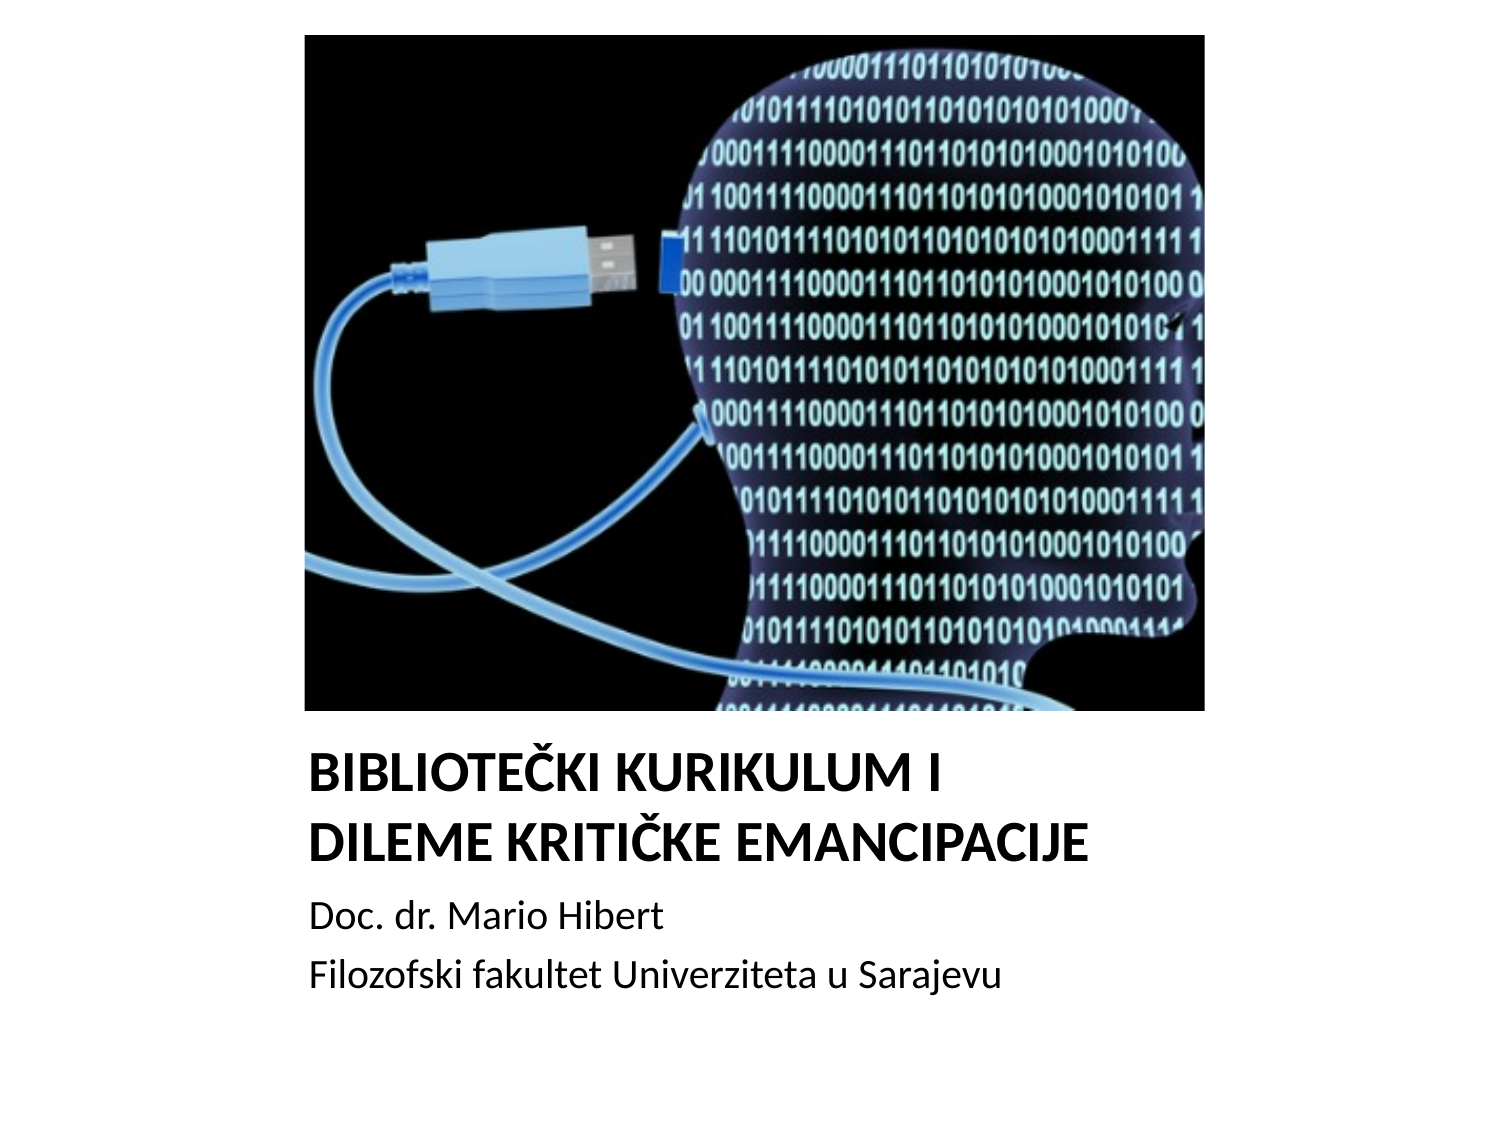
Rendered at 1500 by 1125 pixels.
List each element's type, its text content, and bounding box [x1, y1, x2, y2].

picture [304, 34, 1205, 711]
list Doc. dr. Mario Hibert Filozofski fakultet Univerziteta u Sarajevu [294, 880, 1194, 1013]
title BIBLIOTEČKI KURIKULUM I DILEME KRITIČKE EMANCIPACIJE [294, 787, 1194, 880]
